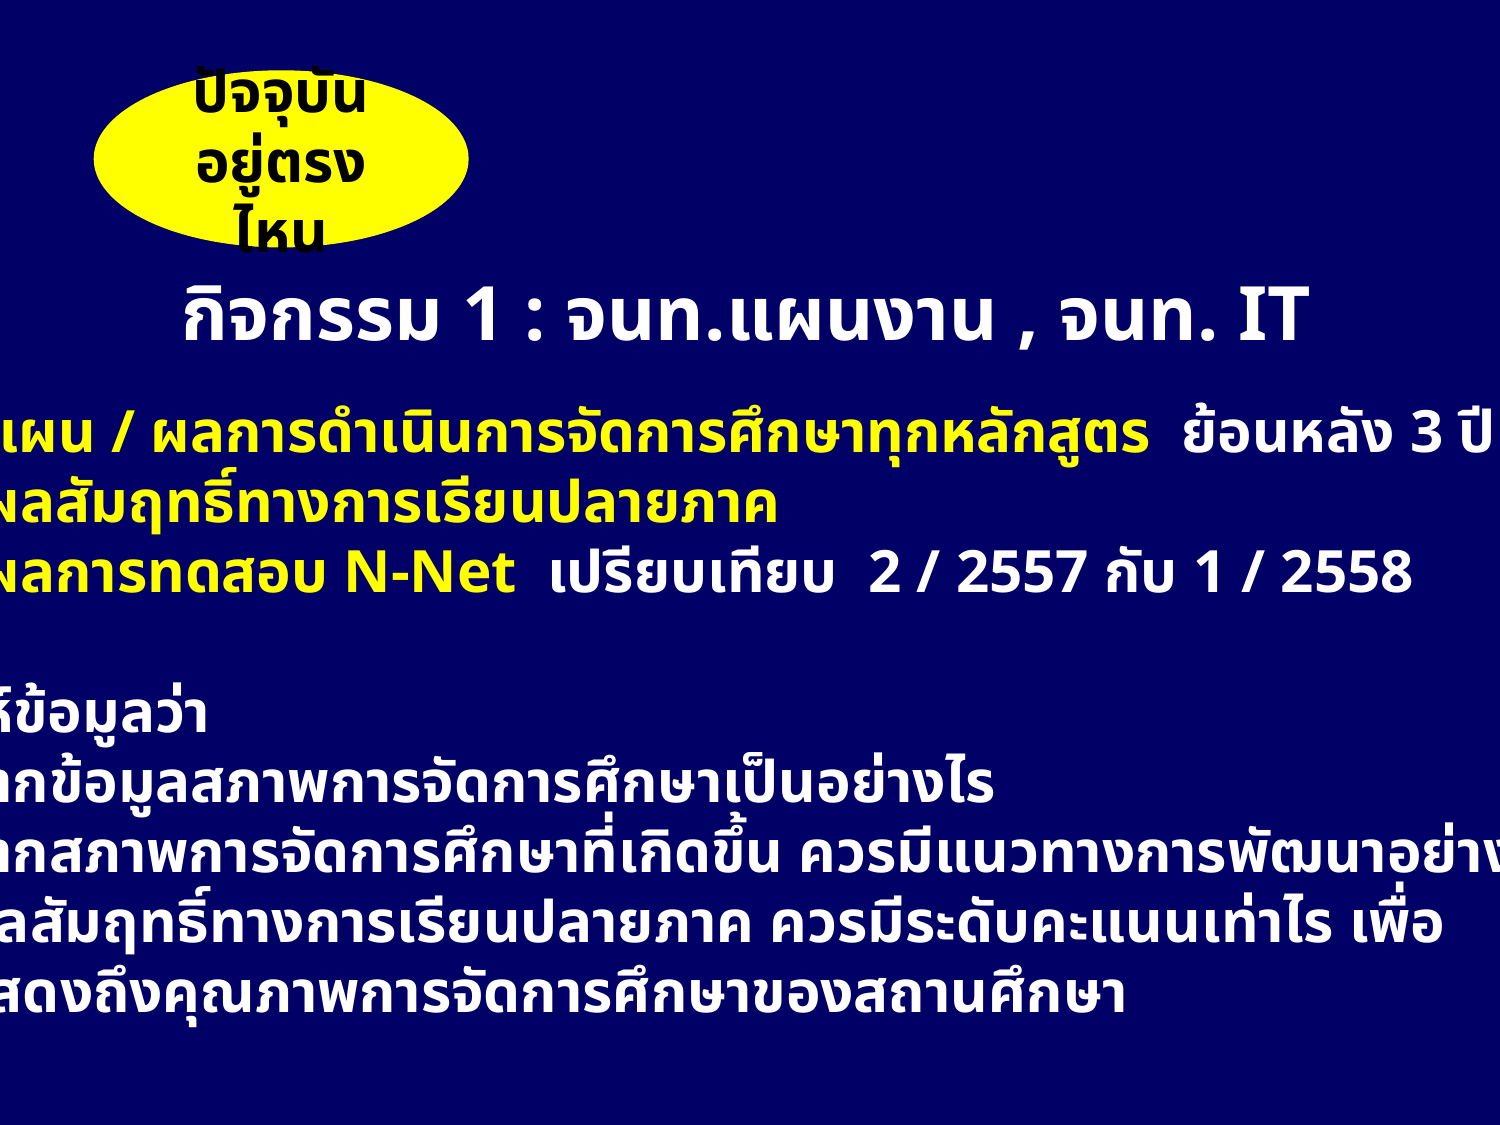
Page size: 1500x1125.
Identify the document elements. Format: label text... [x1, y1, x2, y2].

text_box ปัจจุบันอยู่ตรงไหน [91, 68, 471, 250]
text_box กิจกรรม 1 : จนท.แผนงาน , จนท. IT [58, 257, 1453, 363]
text_box 1. สรุปแผน / ผลการดำเนินการจัดการศึกษาทุกหลักสูตร ย้อนหลัง 3 ปี ต่อเนื่อง 2. สรุปผลสัมฤทธิ์ทางการเรียนปลายภาค 3. สรุปผลการทดสอบ N-Net เปรียบเทียบ 2 / 2557 กับ 1 / 2558 วิเคราะห์ข้อมูลว่า 1. จากข้อมูลสภาพการจัดการศึกษาเป็นอย่างไร 2. จากสภาพการจัดการศึกษาที่เกิดขึ้น ควรมีแนวทางการพัฒนาอย่างไร 3. ผลสัมฤทธิ์ทางการเรียนปลายภาค ควรมีระดับคะแนนเท่าไร เพื่อ แสดงถึงคุณภาพการจัดการศึกษาของสถานศึกษา [0, 386, 1500, 1032]
